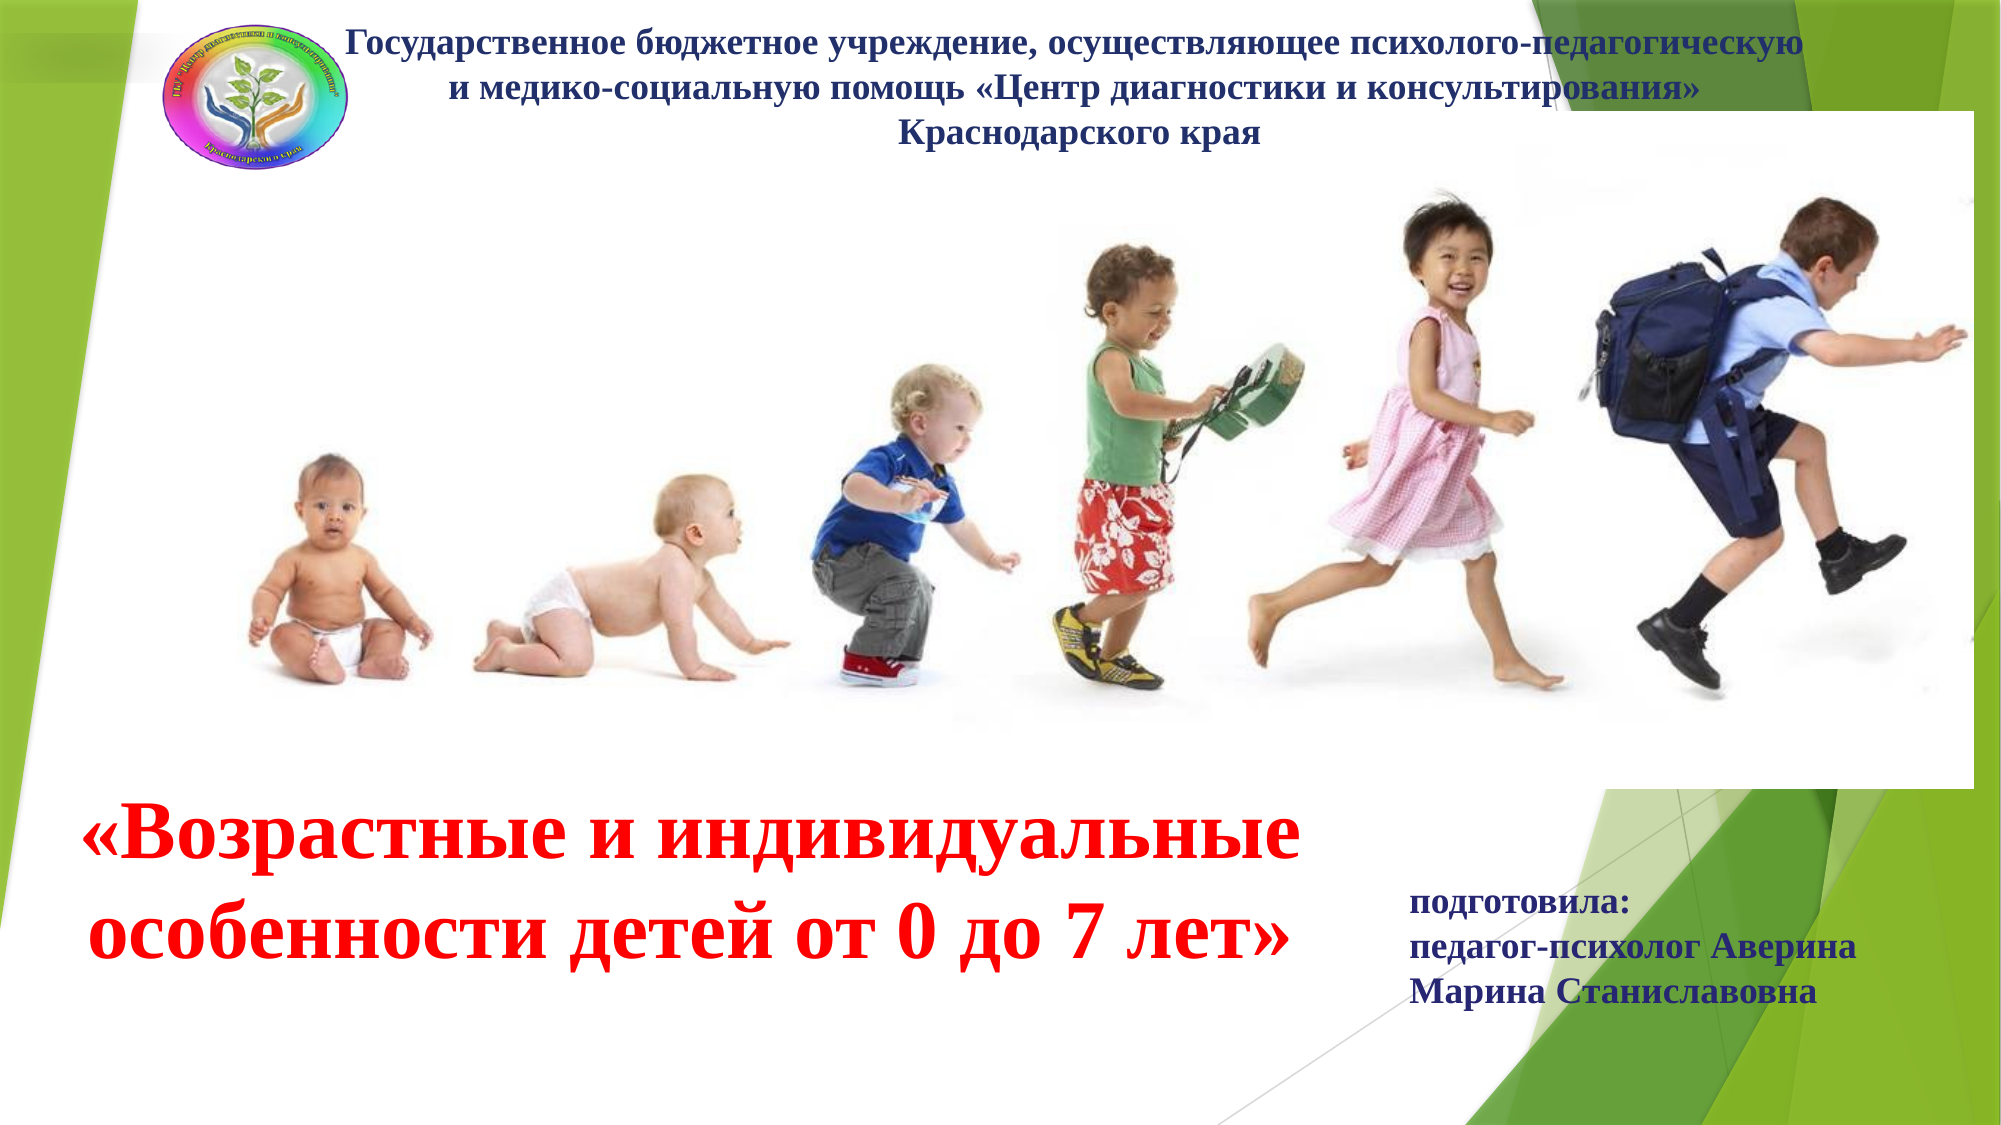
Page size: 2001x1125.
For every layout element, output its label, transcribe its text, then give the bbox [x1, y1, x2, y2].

text_box подготовила: педагог-психолог Аверина Марина Станиславовна [1394, 868, 1974, 1064]
text_box Государственное бюджетное учреждение, осуществляющее психолого-педагогическую и медико-социальную помощь «Центр диагностики и консультирования» Краснодарского края [159, 10, 2000, 212]
picture [158, 22, 1974, 789]
subtitle «Возрастные и индивидуальные особенности детей от 0 до 7 лет» [64, 767, 1317, 1038]
